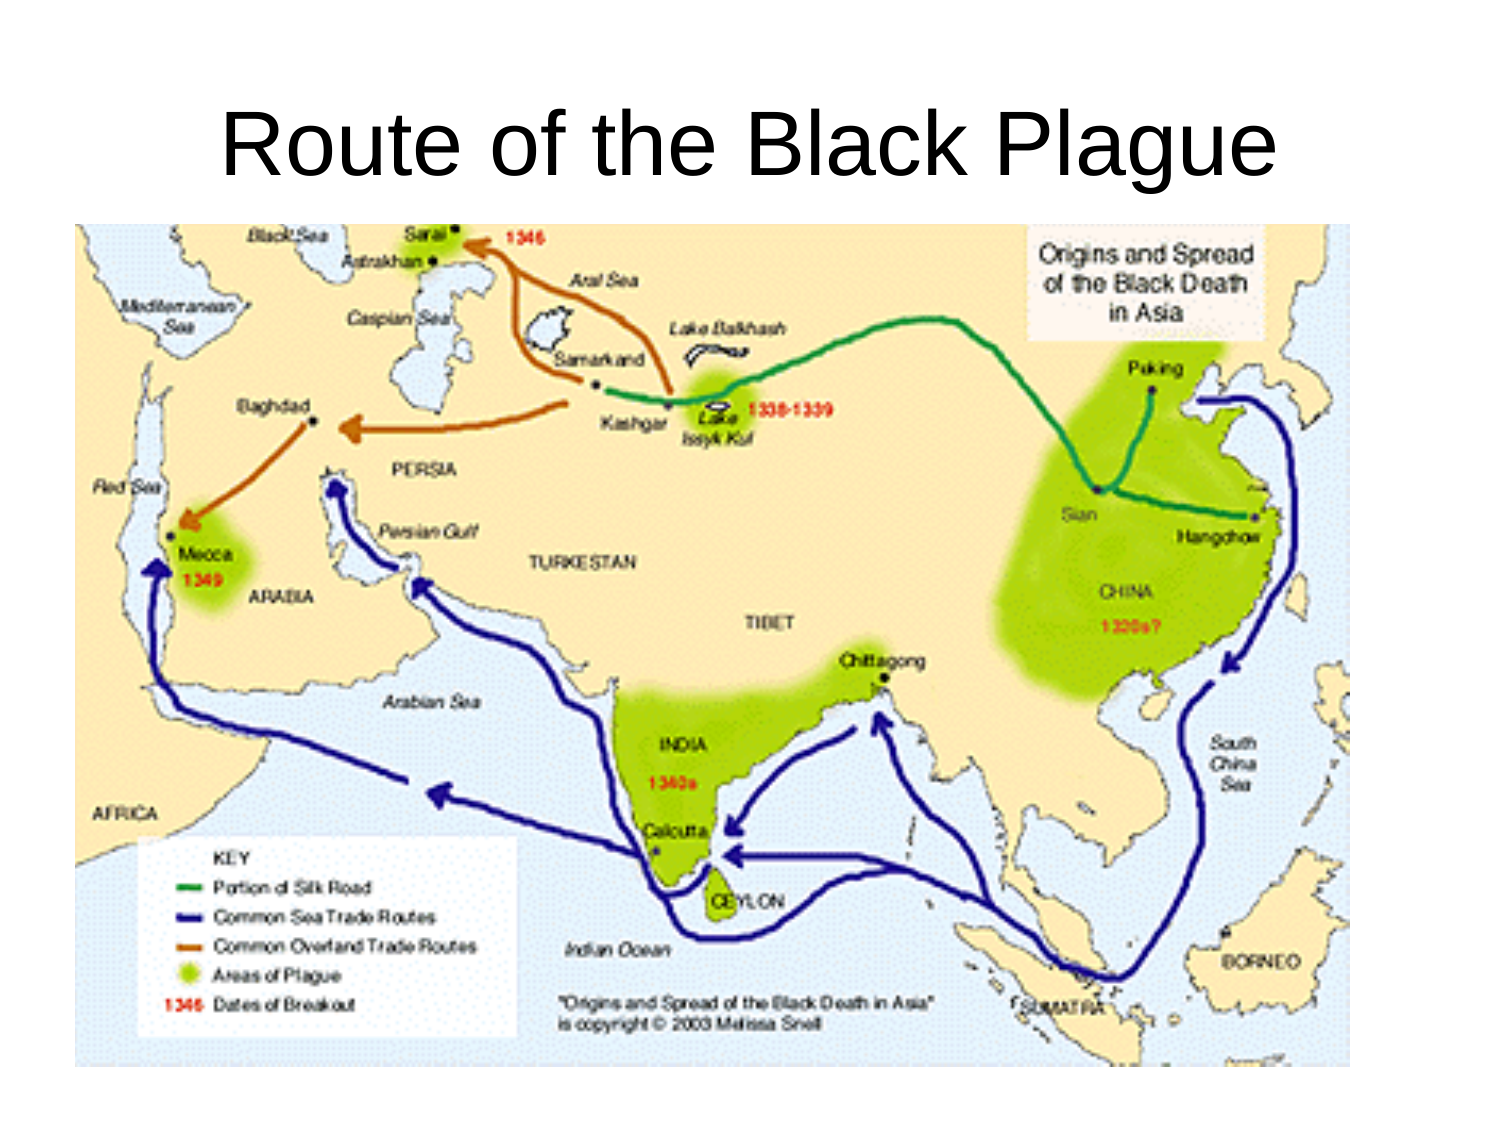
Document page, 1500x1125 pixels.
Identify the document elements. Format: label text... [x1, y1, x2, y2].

title Route of the Black Plague [75, 45, 1425, 233]
picture [74, 224, 1351, 1067]
